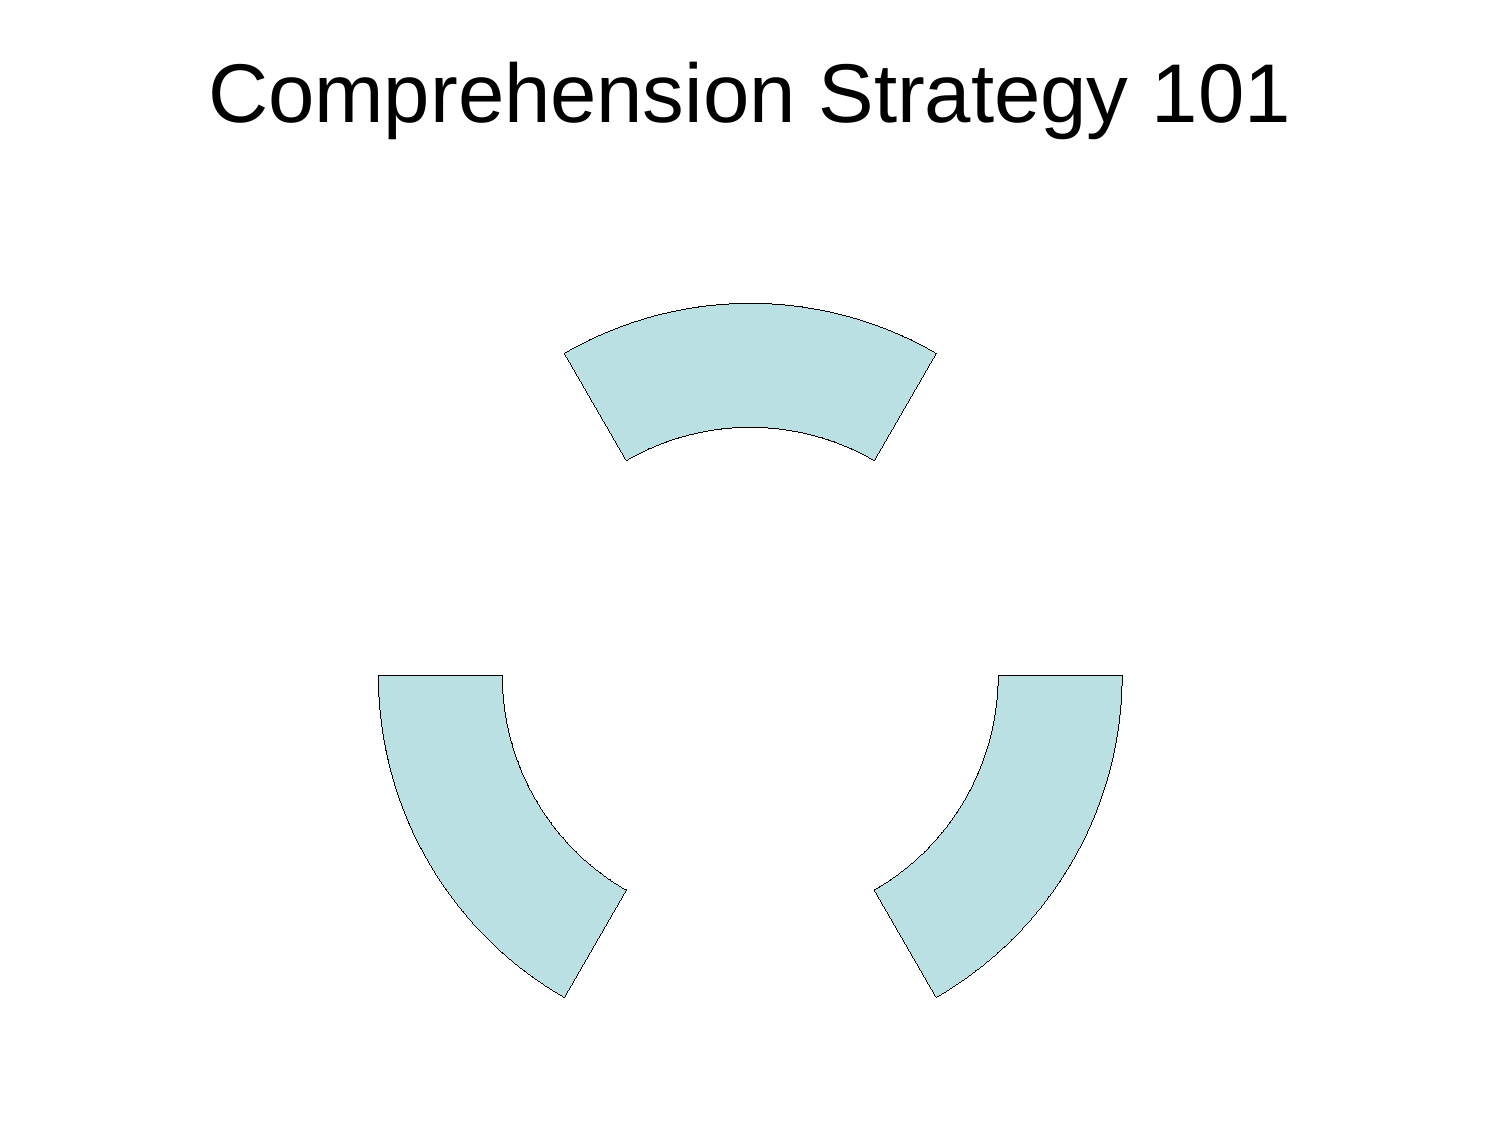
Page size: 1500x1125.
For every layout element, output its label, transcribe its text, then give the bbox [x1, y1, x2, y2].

title Comprehension Strategy 101 [74, 44, 1426, 233]
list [368, 276, 1132, 1074]
